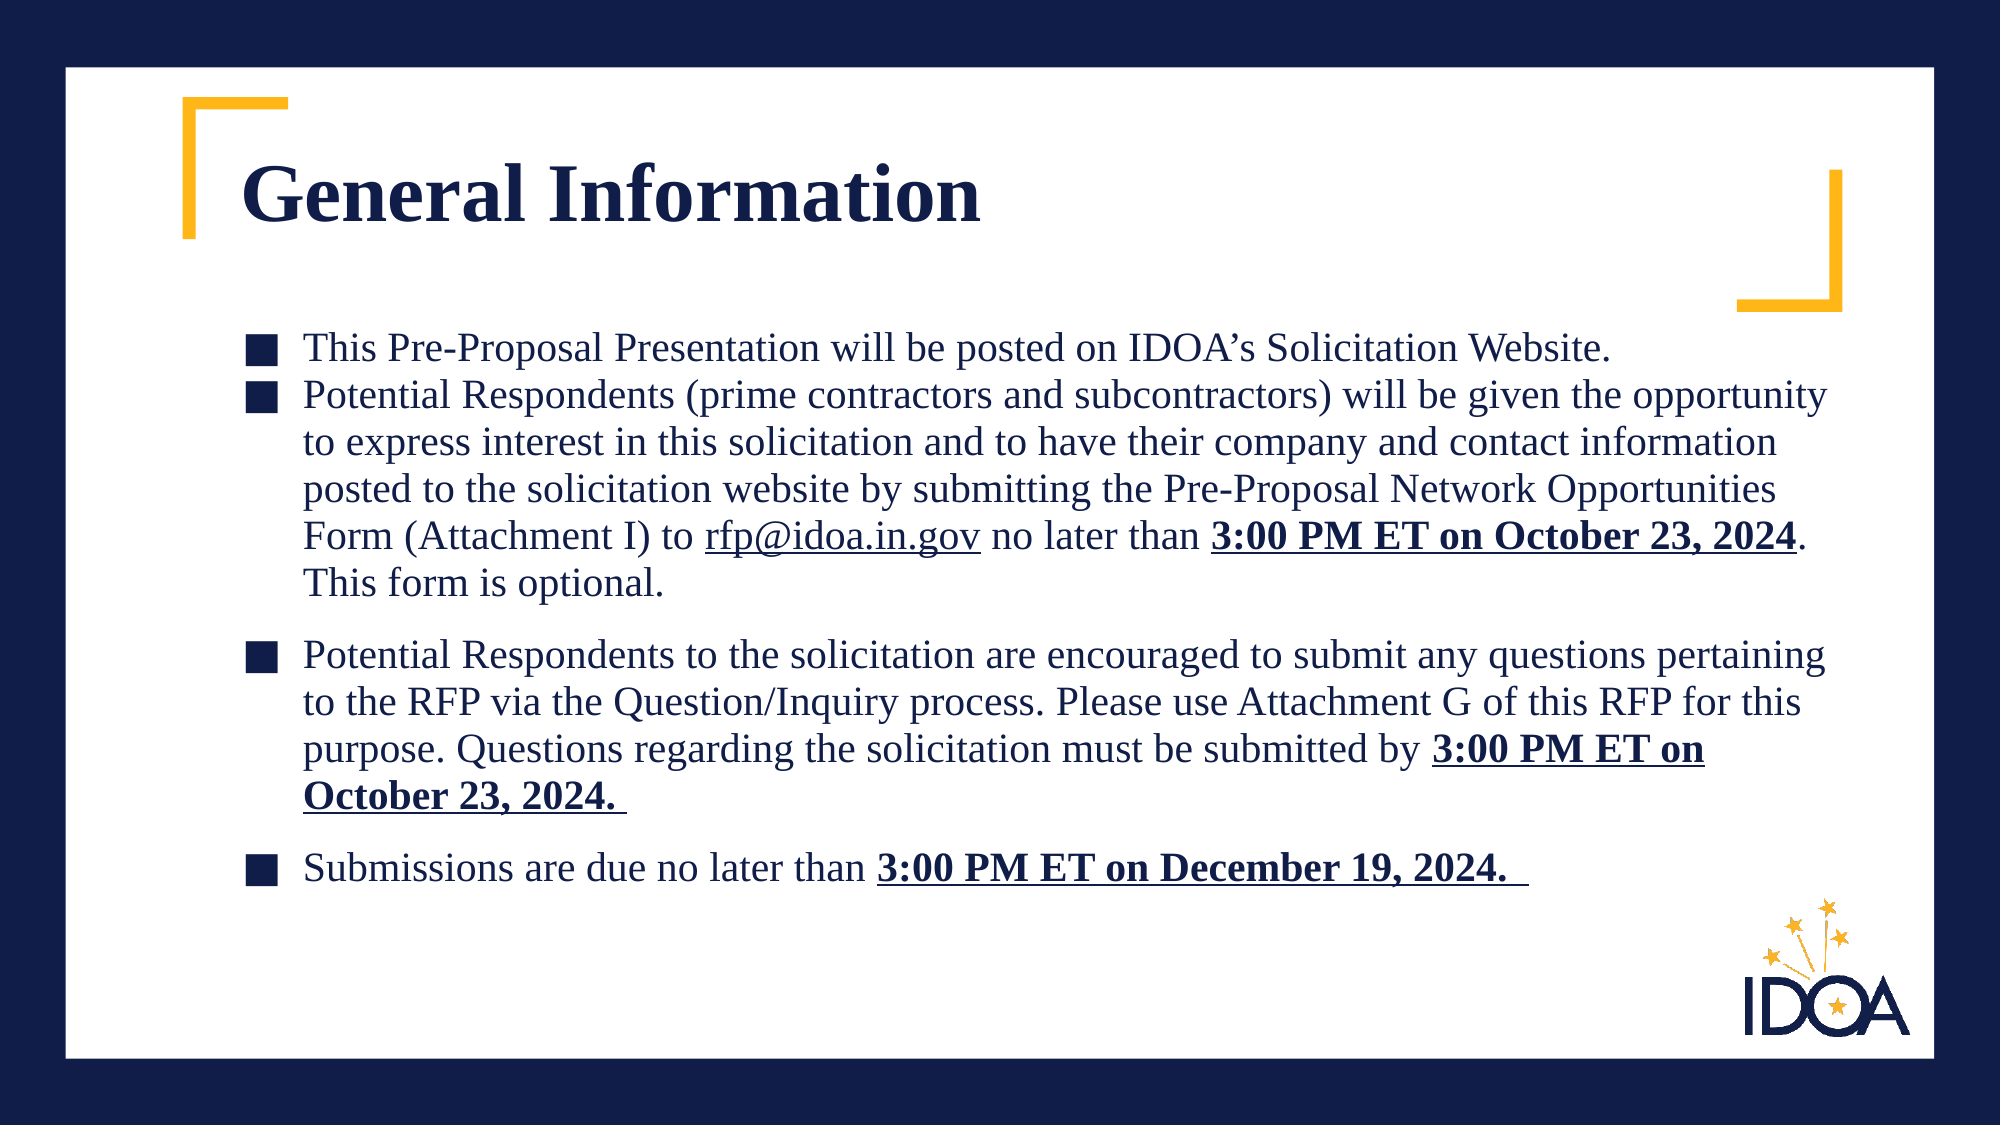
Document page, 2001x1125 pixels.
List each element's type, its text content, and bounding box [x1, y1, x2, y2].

picture [1702, 857, 1959, 1114]
list This Pre-Proposal Presentation will be posted on IDOA’s Solicitation Website. Potential Respondents (prime contractors and subcontractors) will be given the opportunity to express interest in this solicitation and to have their company and contact information posted to the solicitation website by submitting the Pre-Proposal Network Opportunities Form (Attachment I) to rfp@idoa.in.gov no later than 3:00 PM ET on October 23, 2024. This form is optional. Potential Respondents to the solicitation are encouraged to submit any questions pertaining to the RFP via the Question/Inquiry process. Please use Attachment G of this RFP for this purpose. Questions regarding the solicitation must be submitted by 3:00 PM ET on October 23, 2024. Submissions are due no later than 3:00 PM ET on December 19, 2024. [225, 316, 1846, 983]
title General Information [225, 142, 1800, 279]
